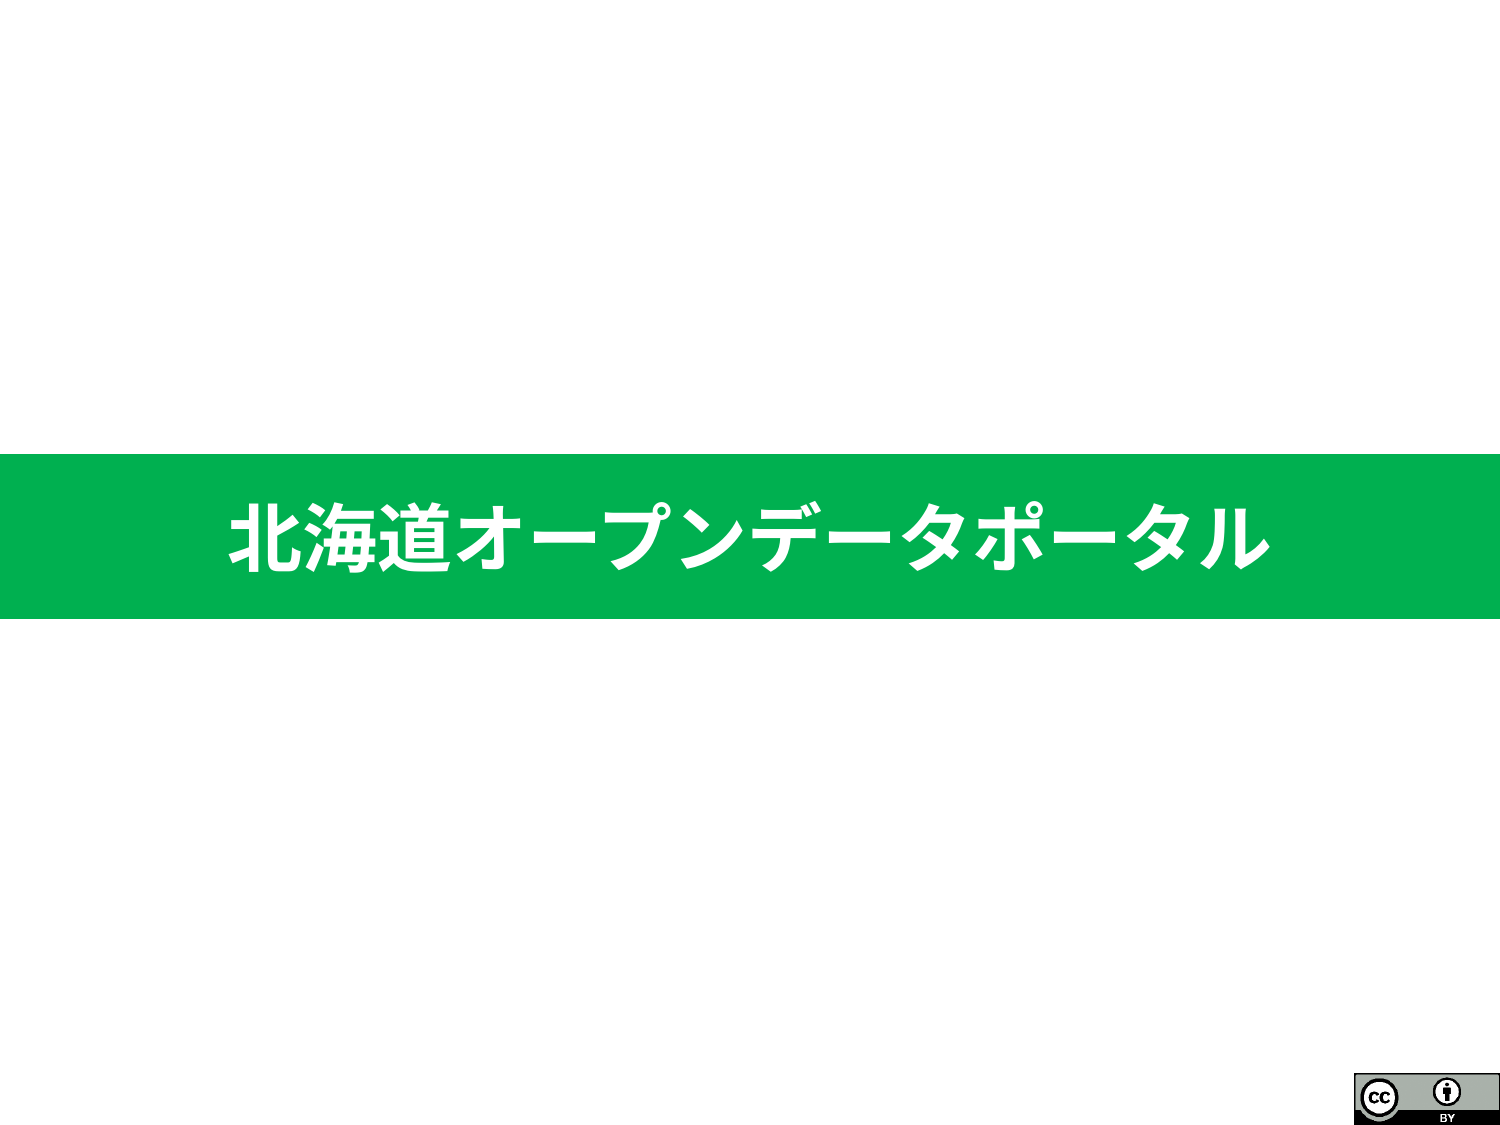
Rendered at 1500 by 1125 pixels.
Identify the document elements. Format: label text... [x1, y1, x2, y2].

picture [1354, 1073, 1500, 1125]
text_box 北海道オープンデータポータル [0, 453, 1500, 620]
